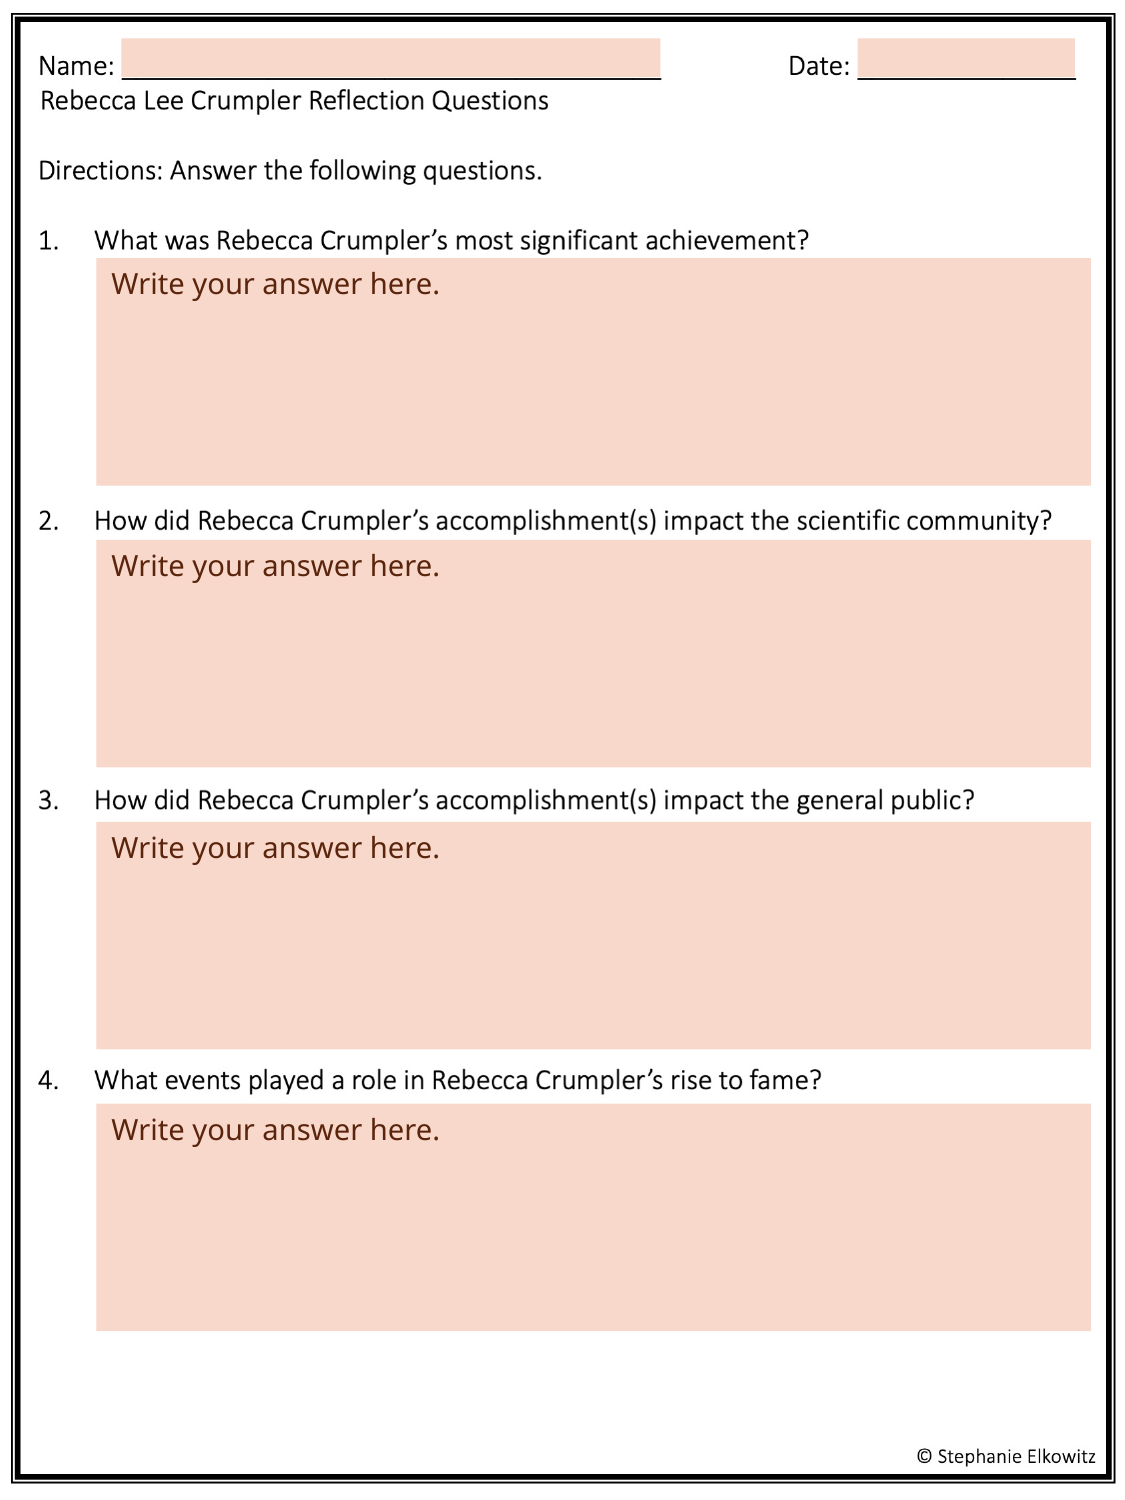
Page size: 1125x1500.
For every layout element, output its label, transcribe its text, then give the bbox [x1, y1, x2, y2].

picture [0, 0, 1125, 1500]
text_box [120, 37, 662, 78]
text_box Write your answer here. [95, 821, 1092, 1050]
text_box [857, 37, 1076, 78]
text_box Write your answer here. [95, 257, 1092, 487]
text_box Write your answer here. [95, 539, 1092, 769]
text_box Write your answer here. [95, 1103, 1092, 1332]
